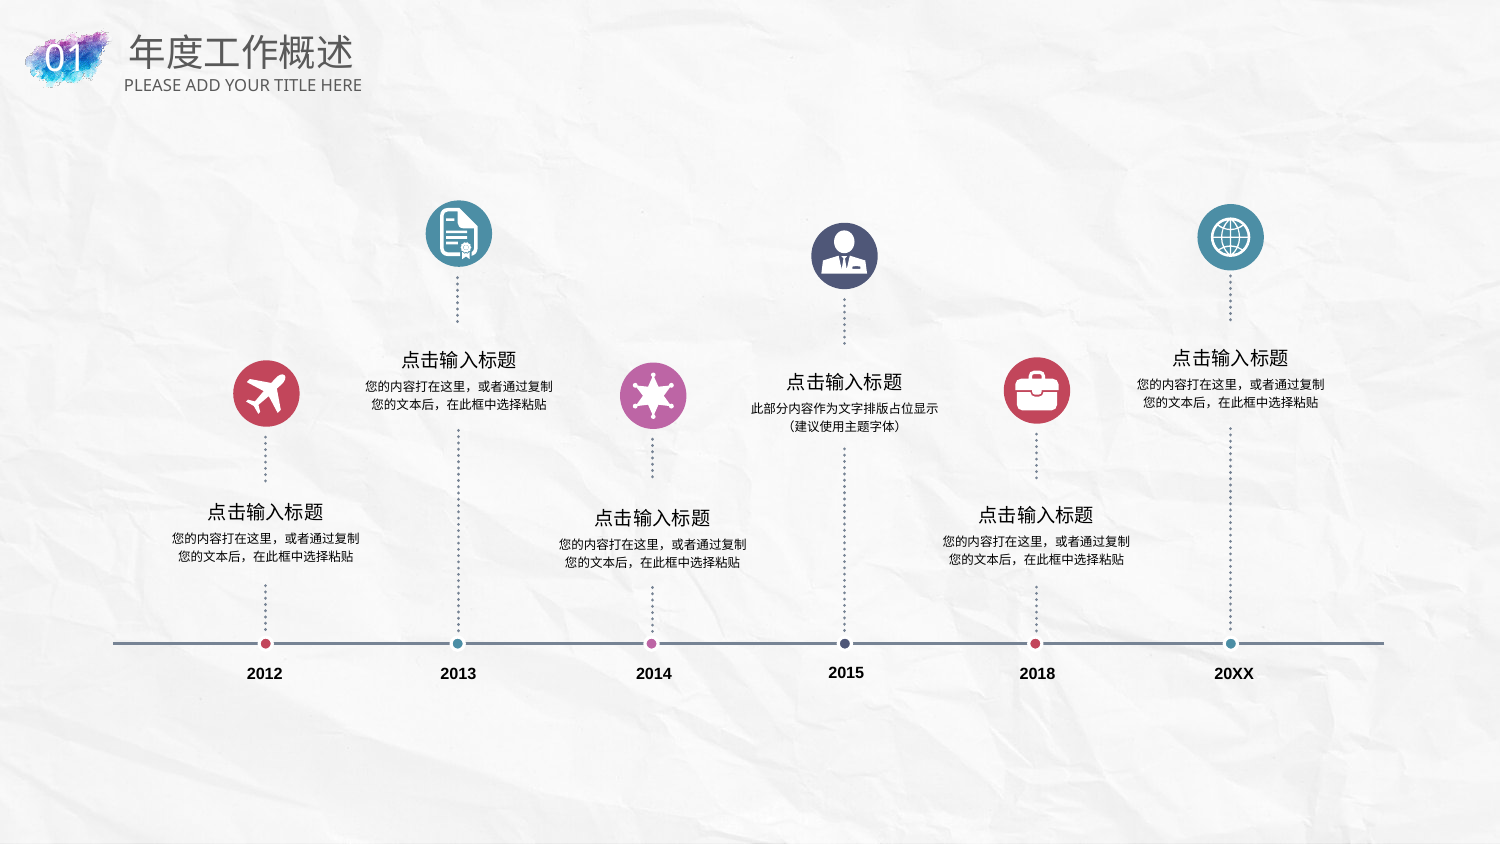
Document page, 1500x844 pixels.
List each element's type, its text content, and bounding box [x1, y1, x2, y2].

text_box 2012 [232, 655, 297, 690]
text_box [619, 362, 687, 430]
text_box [258, 636, 1238, 651]
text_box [1040, 495, 1150, 593]
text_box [1117, 338, 1226, 436]
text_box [657, 498, 766, 596]
text_box 2018 [1004, 659, 1070, 690]
text_box 年度工作概述 [128, 20, 479, 83]
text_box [1236, 338, 1344, 436]
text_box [1003, 357, 1071, 424]
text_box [539, 498, 648, 596]
text_box 2015 [813, 659, 879, 689]
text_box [1197, 203, 1265, 271]
picture [18, 26, 113, 93]
text_box PLEASE ADD YOUR TITLE HERE [123, 67, 383, 102]
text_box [464, 340, 573, 438]
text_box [425, 200, 493, 268]
text_box 20XX [1199, 655, 1265, 690]
text_box 2014 [621, 659, 686, 690]
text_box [345, 340, 452, 438]
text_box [849, 362, 958, 459]
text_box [232, 360, 300, 427]
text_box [922, 495, 1031, 593]
text_box 2013 [425, 659, 491, 690]
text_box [152, 492, 261, 590]
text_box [270, 492, 379, 590]
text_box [731, 362, 840, 459]
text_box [811, 222, 878, 290]
